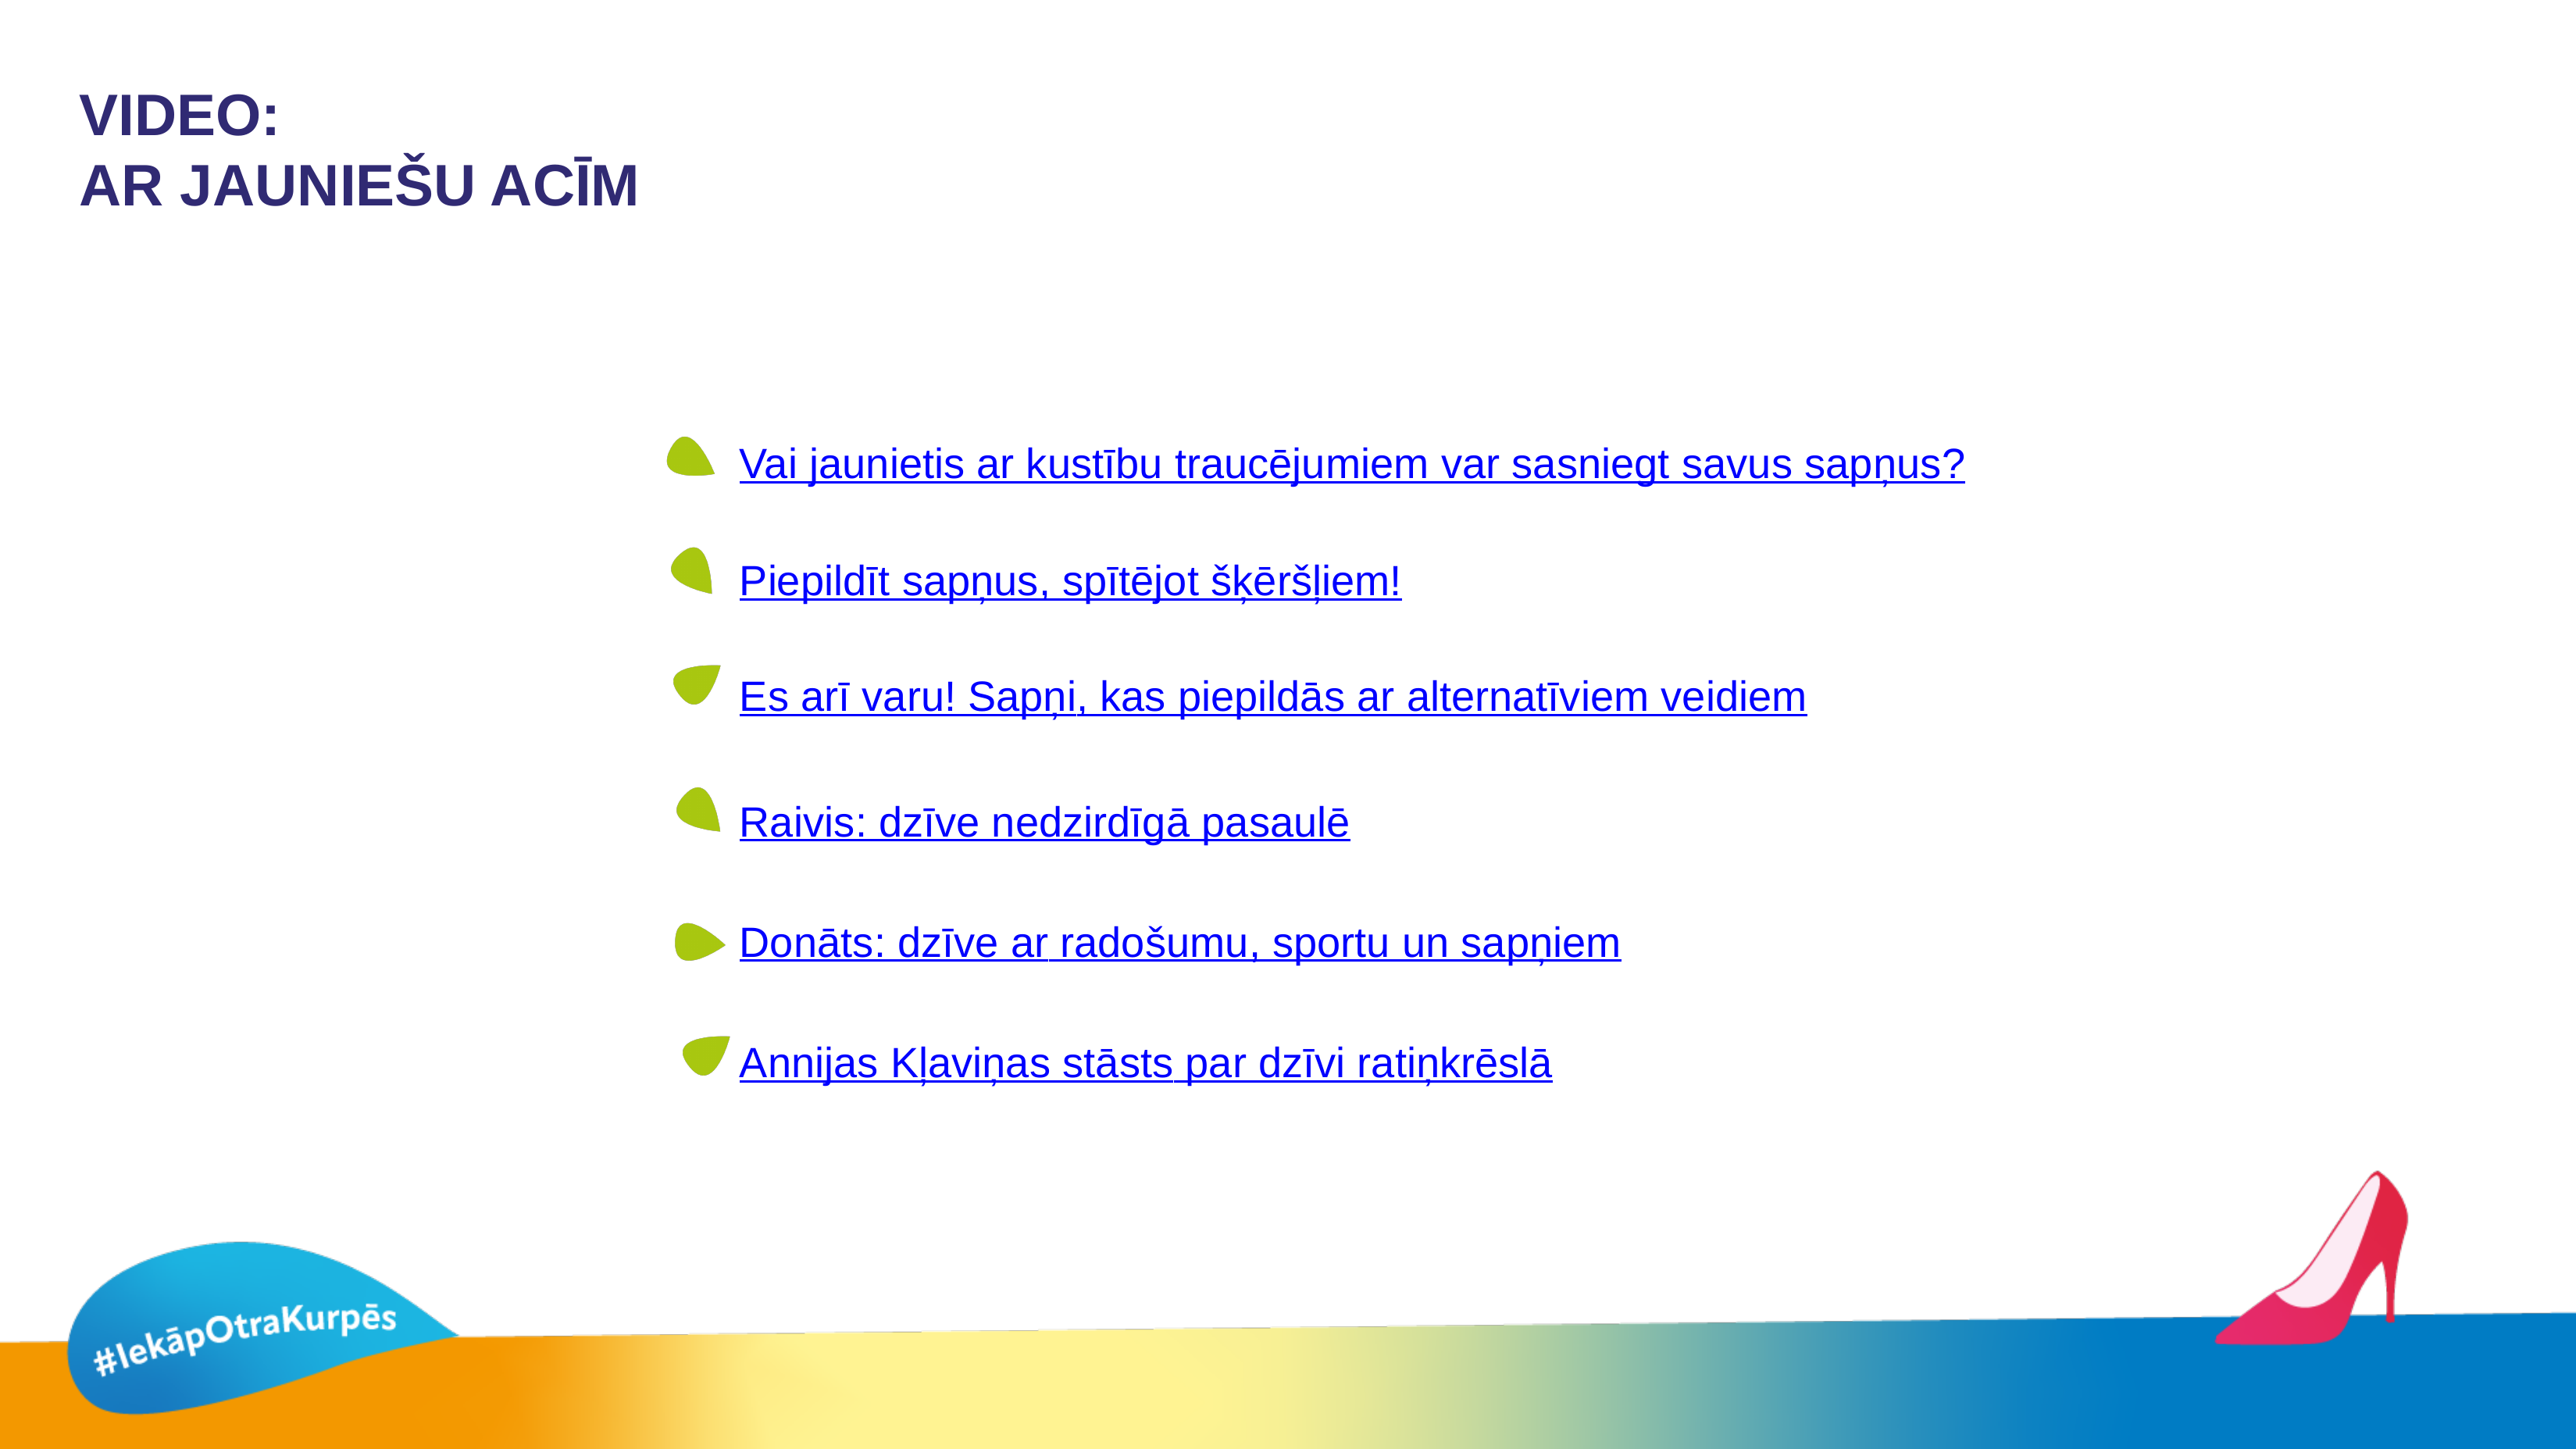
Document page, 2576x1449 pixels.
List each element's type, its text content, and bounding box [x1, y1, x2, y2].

picture [681, 1034, 732, 1076]
title VIDEO: AR JAUNIEŠU ACĪM [79, 77, 1213, 237]
text_box Raivis: dzīve nedzirdīgā pasaulē [733, 788, 2138, 844]
picture [671, 783, 722, 839]
text_box Vai jaunietis ar kustību traucējumiem var sasniegt savus sapņus? [733, 430, 2138, 486]
text_box Es arī varu! Sapņi, kas piepildās ar alternatīviem veidiem [733, 663, 2138, 719]
picture [658, 430, 715, 491]
text_box Piepildīt sapņus, spītējot šķēršļiem! [733, 547, 2138, 603]
picture [671, 663, 722, 705]
picture [665, 545, 716, 598]
picture [0, 1144, 2576, 1449]
text_box Donāts: dzīve ar radošumu, sportu un sapņiem [733, 908, 2138, 965]
text_box Annijas Kļaviņas stāsts par dzīvi ratiņkrēslā [733, 1026, 2138, 1082]
picture [663, 913, 726, 976]
